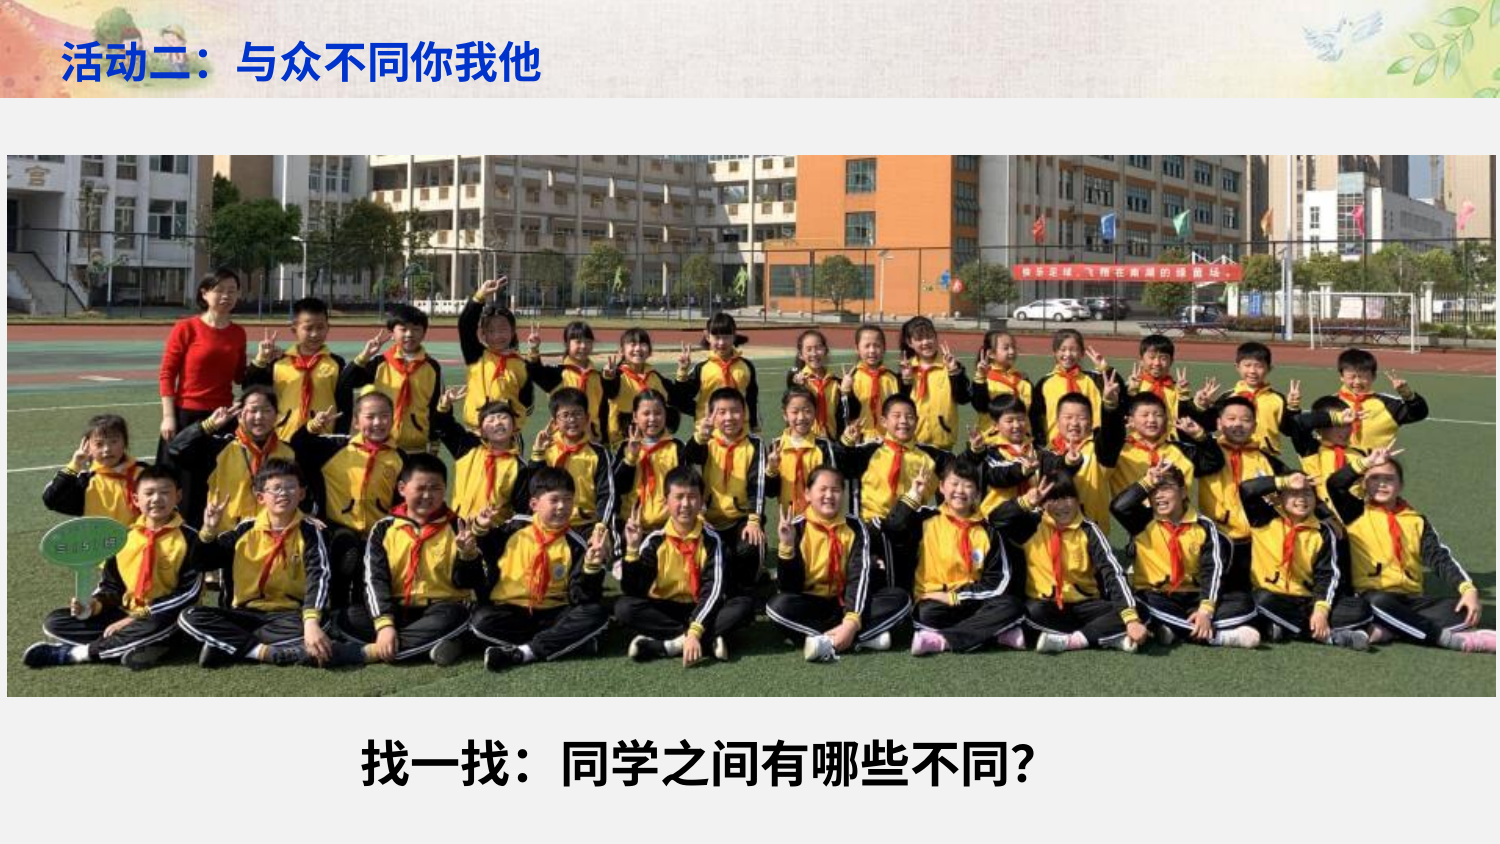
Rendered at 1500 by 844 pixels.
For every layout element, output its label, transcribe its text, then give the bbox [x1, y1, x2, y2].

text_box 活动二：与众不同你我他 [49, 28, 554, 93]
picture [0, 0, 1500, 98]
picture [7, 155, 1496, 698]
text_box 找一找：同学之间有哪些不同？ [348, 727, 1154, 799]
